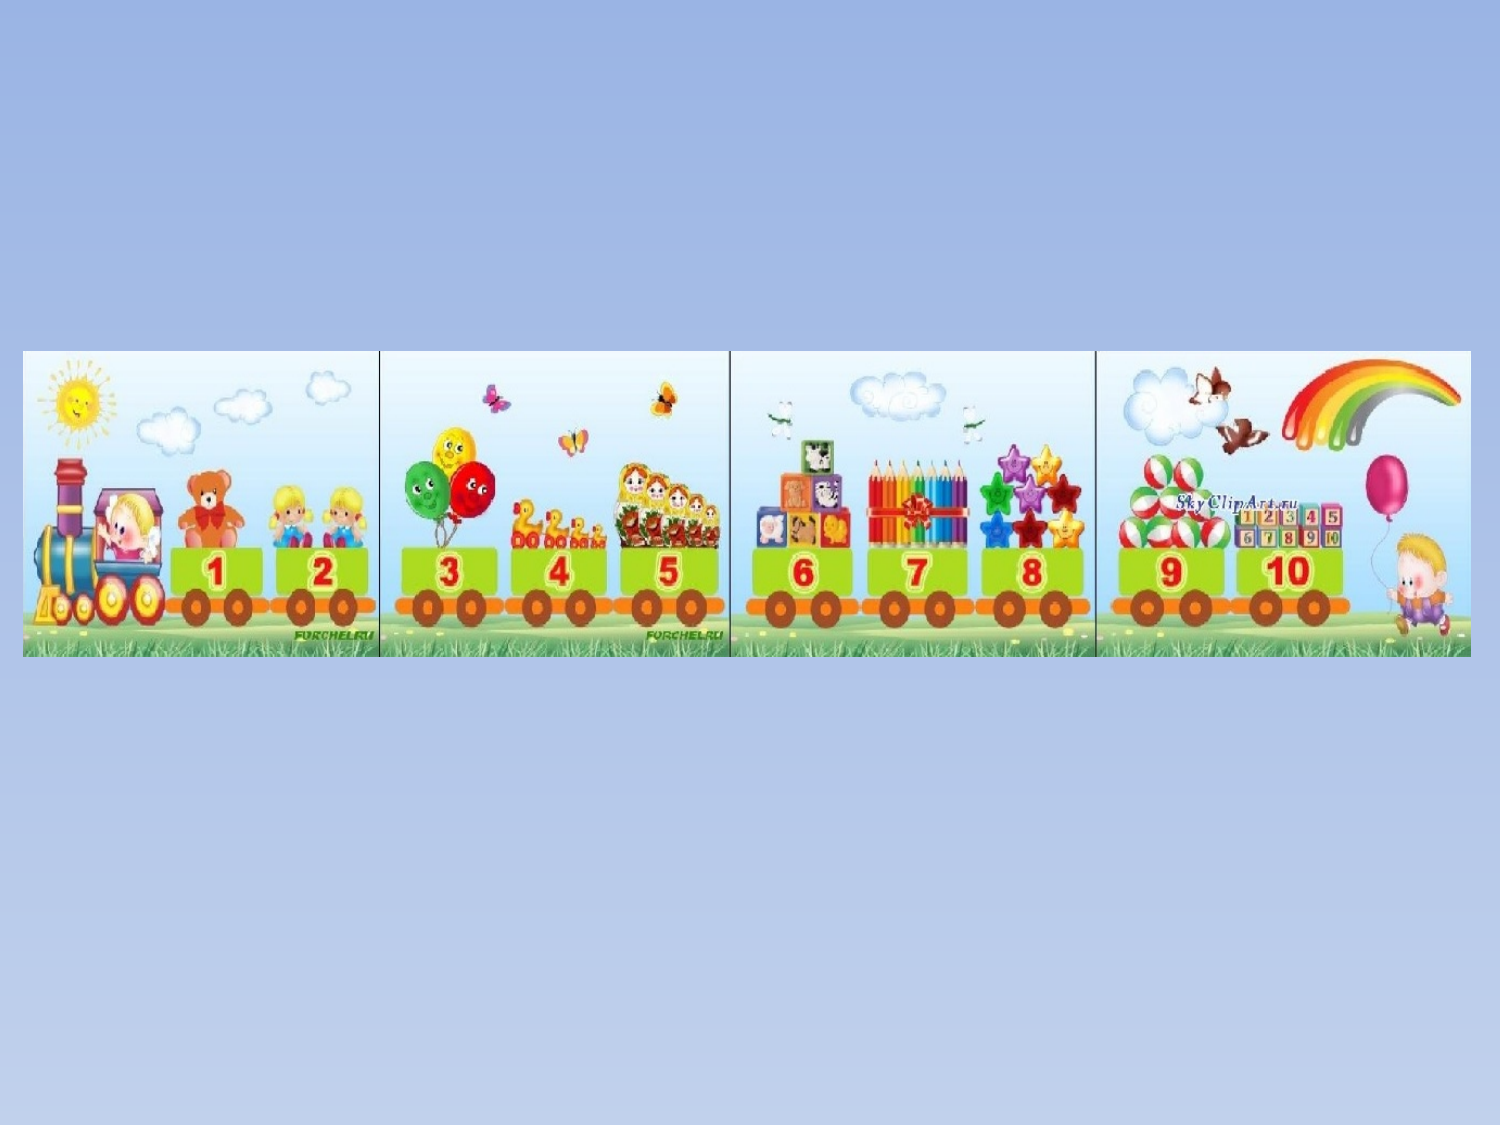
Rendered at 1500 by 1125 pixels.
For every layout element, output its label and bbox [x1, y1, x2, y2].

picture [23, 351, 1472, 657]
